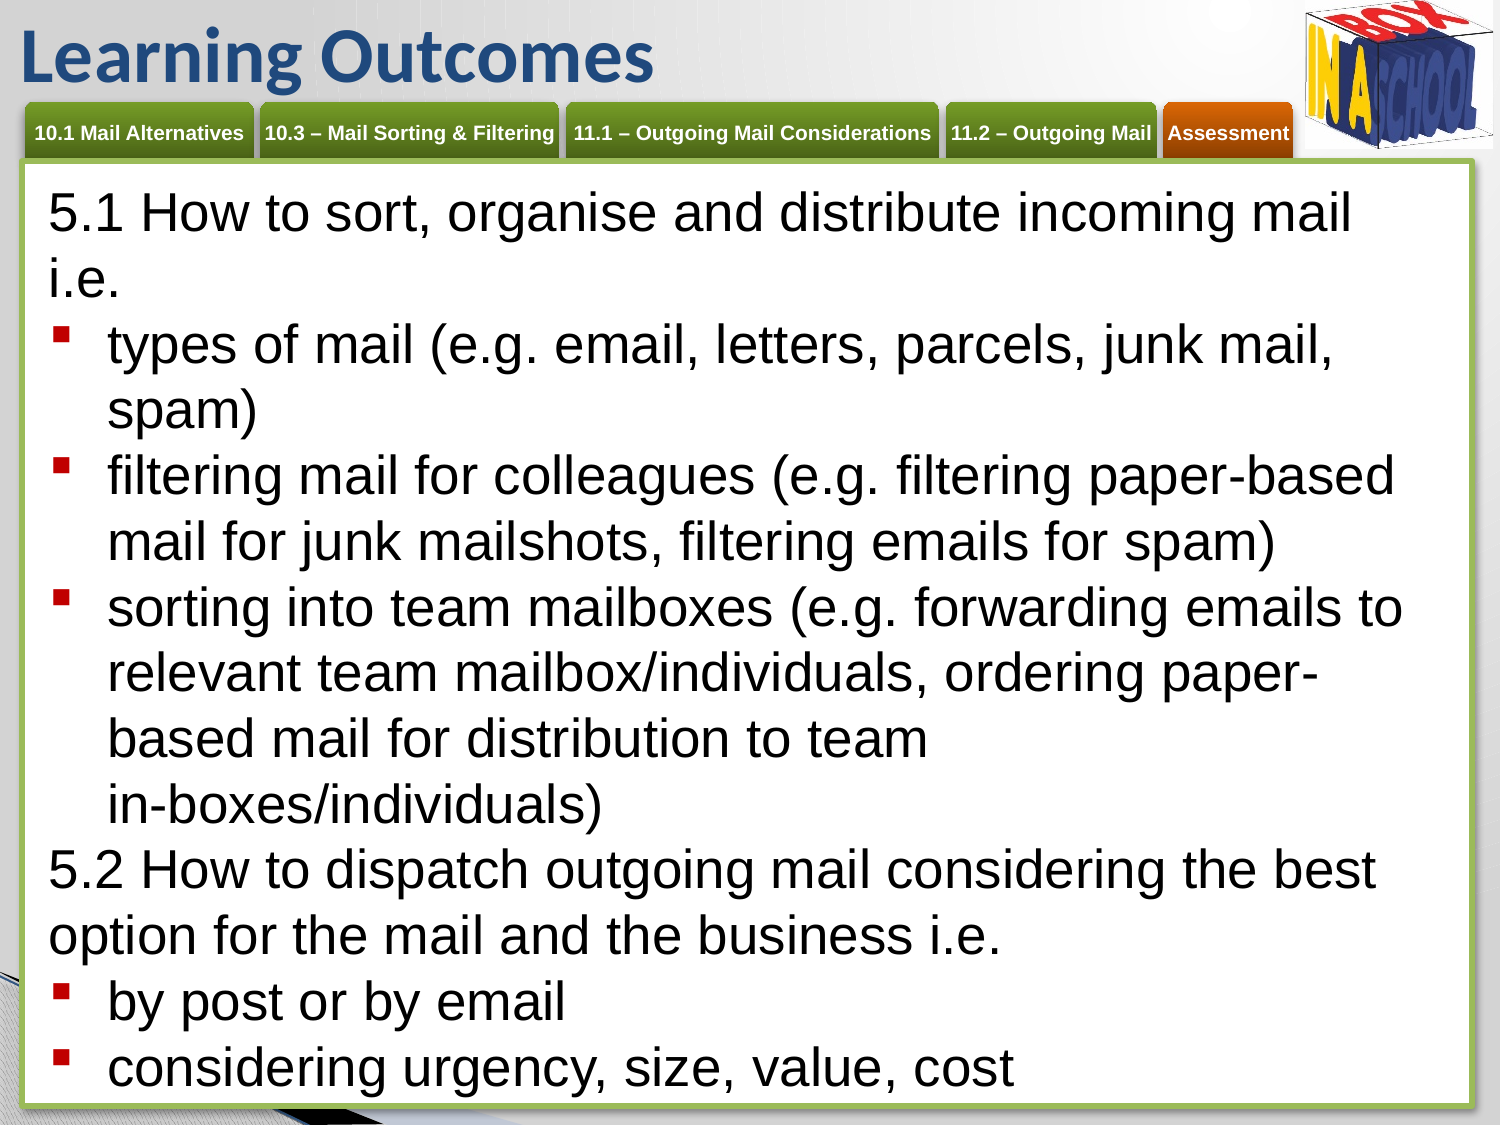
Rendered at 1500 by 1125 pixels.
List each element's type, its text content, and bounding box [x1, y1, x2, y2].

picture [1305, 0, 1494, 149]
title Learning Outcomes [5, 0, 1270, 102]
picture [281, 1114, 303, 1125]
text_box 5.1 How to sort, organise and distribute incoming mail i.e. types of mail (e.g. email, letters, parcels, junk mail, spam) filtering mail for colleagues (e.g. filtering paper-based mail for junk mailshots, filtering emails for spam) sorting into team mailboxes (e.g. forwarding emails to relevant team mailbox/individuals, ordering paper-based mail for distribution to team in-boxes/individuals) 5.2 How to dispatch outgoing mail considering the best option for the mail and the business i.e. by post or by email considering urgency, size, value, cost [34, 169, 1454, 1105]
